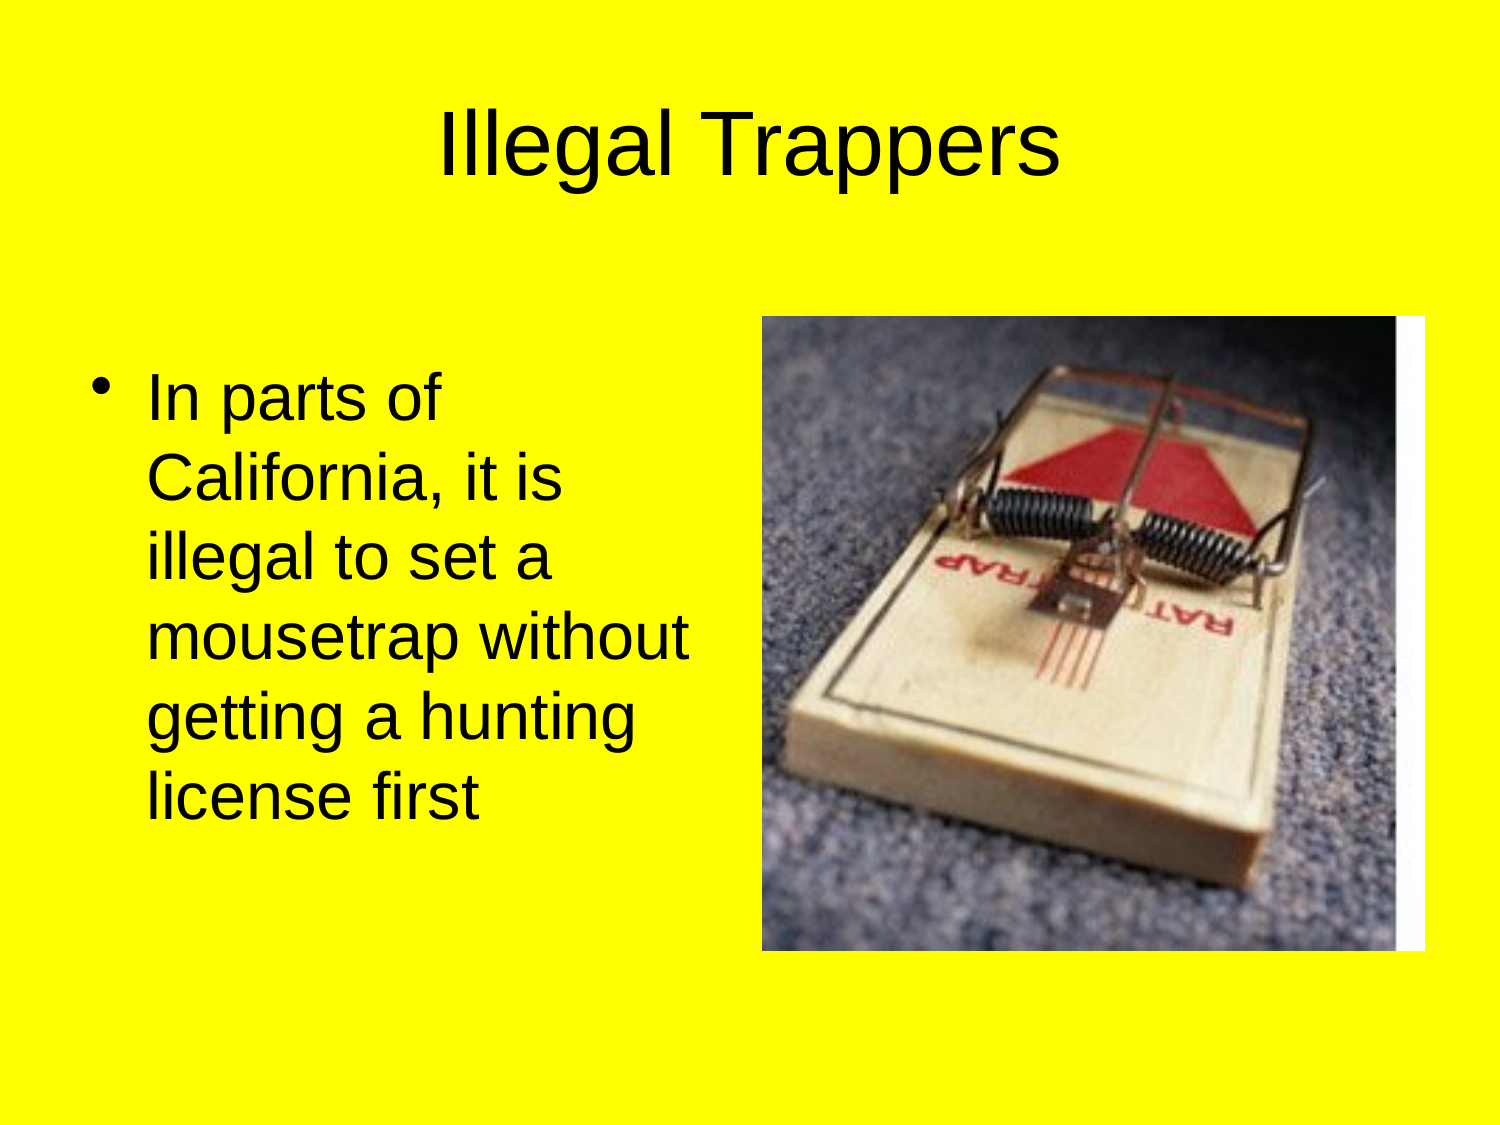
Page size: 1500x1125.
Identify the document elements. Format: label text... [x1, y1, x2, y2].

list In parts of California, it is illegal to set a mousetrap without getting a hunting license first [75, 262, 738, 1005]
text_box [762, 316, 1426, 951]
title Illegal Trappers [75, 45, 1425, 233]
